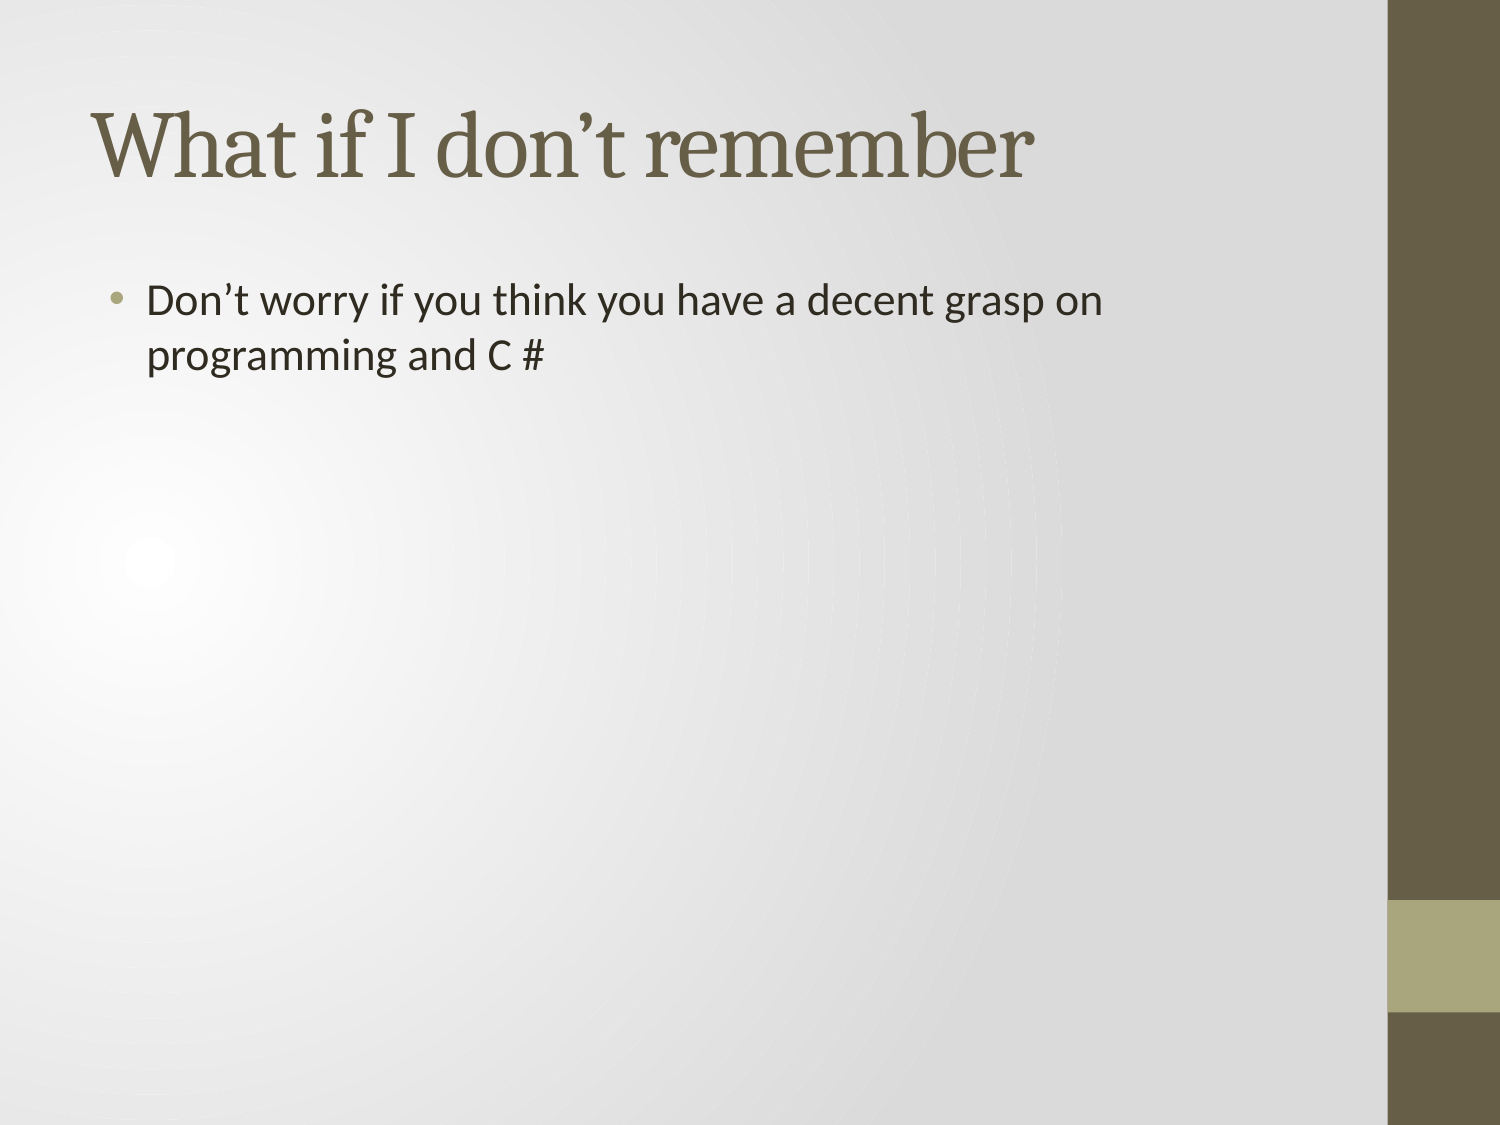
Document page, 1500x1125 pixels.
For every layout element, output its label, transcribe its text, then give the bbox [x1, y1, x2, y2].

title What if I don’t remember [75, 45, 1325, 233]
list Don’t worry if you think you have a decent grasp on programming and C # [75, 262, 1325, 1050]
